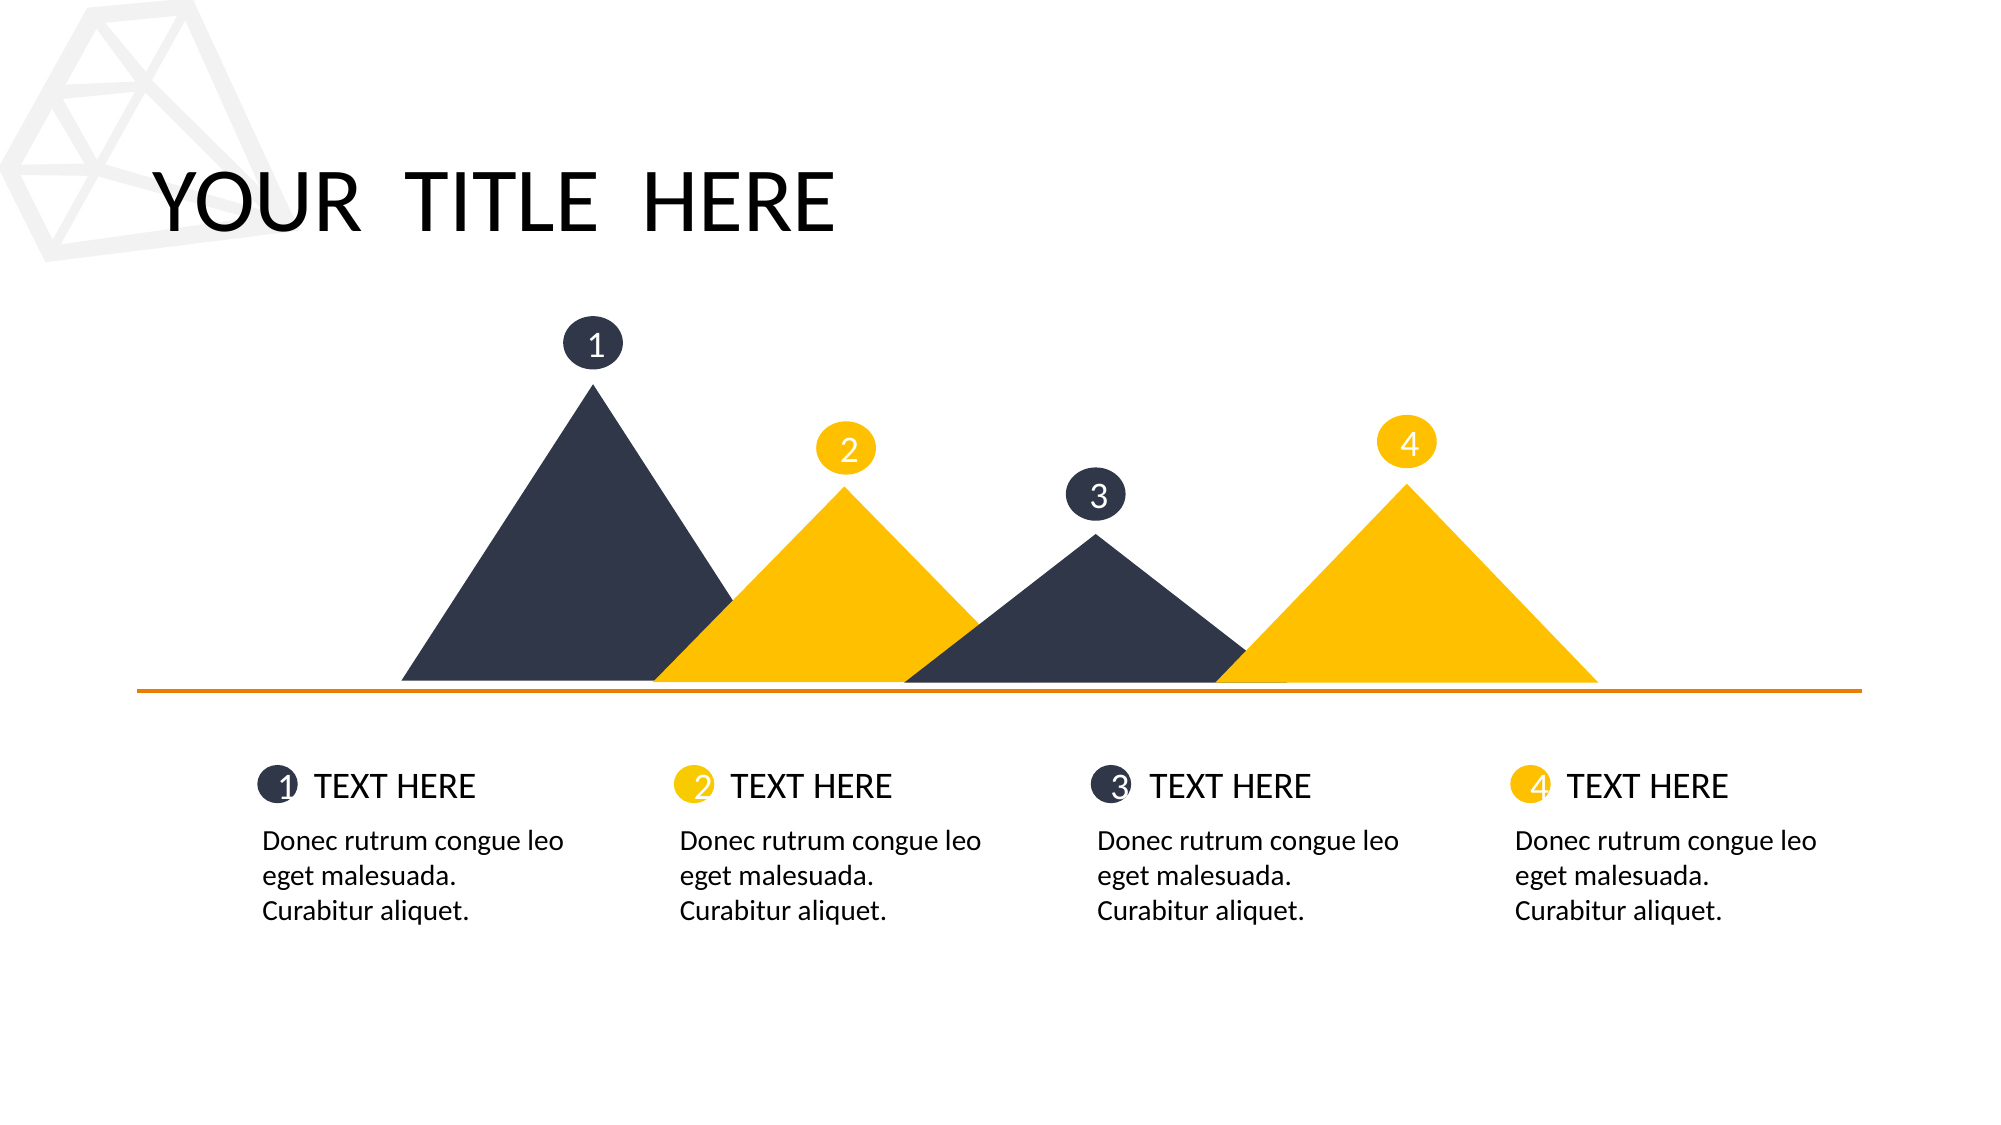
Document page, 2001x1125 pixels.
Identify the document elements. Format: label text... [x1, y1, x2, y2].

text_box 2 [672, 763, 715, 805]
text_box Donec rutrum congue leo eget malesuada. Curabitur aliquet. [665, 814, 1007, 934]
text_box 4 [1375, 413, 1438, 470]
text_box Donec rutrum congue leo eget malesuada. Curabitur aliquet. [1082, 814, 1425, 934]
text_box Donec rutrum congue leo eget malesuada. Curabitur aliquet. [1500, 814, 1843, 934]
text_box TEXT HERE [1551, 753, 1745, 814]
text_box Donec rutrum congue leo eget malesuada. Curabitur aliquet. [247, 814, 590, 934]
text_box TEXT HERE [298, 753, 492, 814]
text_box TEXT HERE [1134, 753, 1327, 814]
title YOUR TITLE HERE [137, 59, 1863, 259]
text_box 3 [1064, 466, 1127, 522]
text_box 3 [1089, 763, 1133, 805]
text_box [650, 485, 979, 684]
text_box [901, 532, 1246, 684]
text_box [1212, 482, 1601, 684]
text_box 4 [1509, 763, 1551, 805]
text_box [399, 382, 733, 682]
text_box 2 [815, 420, 878, 476]
text_box 1 [562, 315, 624, 371]
text_box TEXT HERE [715, 753, 909, 814]
text_box 1 [256, 763, 298, 805]
